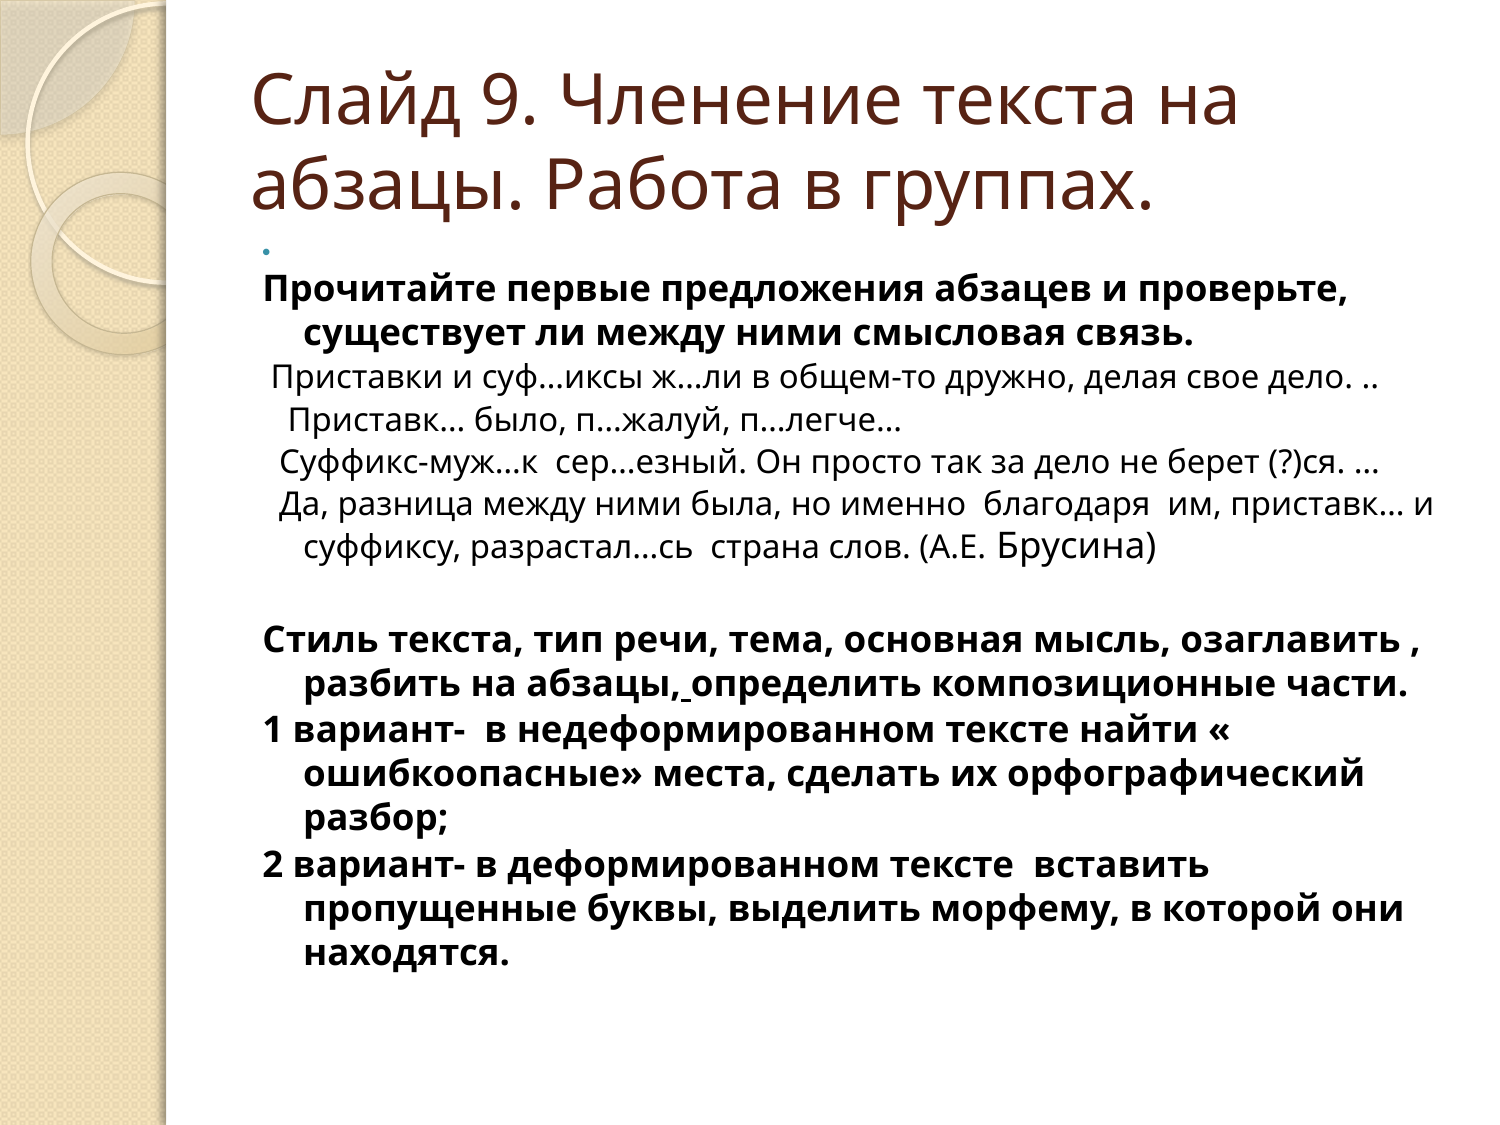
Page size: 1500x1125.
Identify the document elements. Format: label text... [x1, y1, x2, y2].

list Прочитайте первые предложения абзацев и проверьте, существует ли между ними смысловая связь. Приставки и суф…иксы ж…ли в общем-то дружно, делая свое дело. .. Приставк… было, п…жалуй, п…легче… Суффикс-муж…к сер…езный. Он просто так за дело не берет (?)ся. … Да, разница между ними была, но именно благодаря им, приставк… и суффиксу, разрастал…сь страна слов. (А.Е. Брусина) Стиль текста, тип речи, тема, основная мысль, озаглавить , разбить на абзацы, определить композиционные части. 1 вариант- в недеформированном тексте найти « ошибкоопасные» места, сделать их орфографический разбор; 2 вариант- в деформированном тексте вставить пропущенные буквы, выделить морфему, в которой они находятся. [235, 237, 1466, 1025]
title Слайд 9. Членение текста на абзацы. Работа в группах. [235, 45, 1466, 233]
